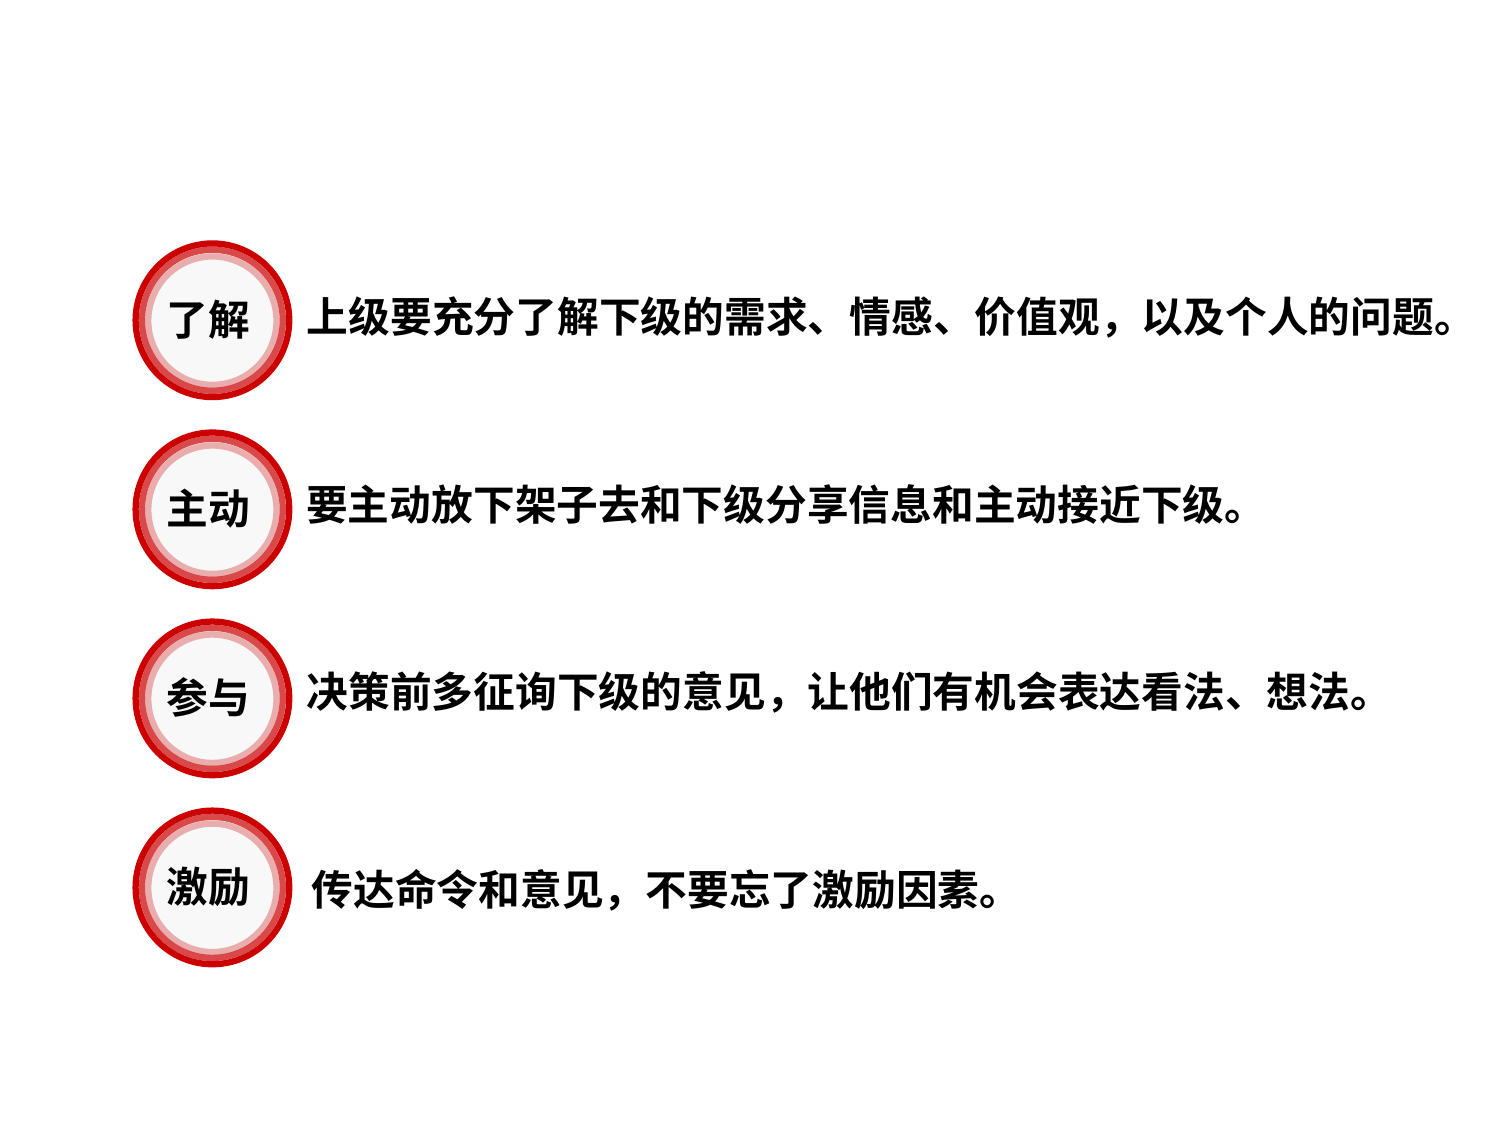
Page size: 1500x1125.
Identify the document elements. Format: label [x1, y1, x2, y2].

text_box [135, 432, 1284, 587]
text_box [135, 243, 1494, 398]
text_box [135, 810, 1054, 965]
text_box [135, 621, 1410, 776]
